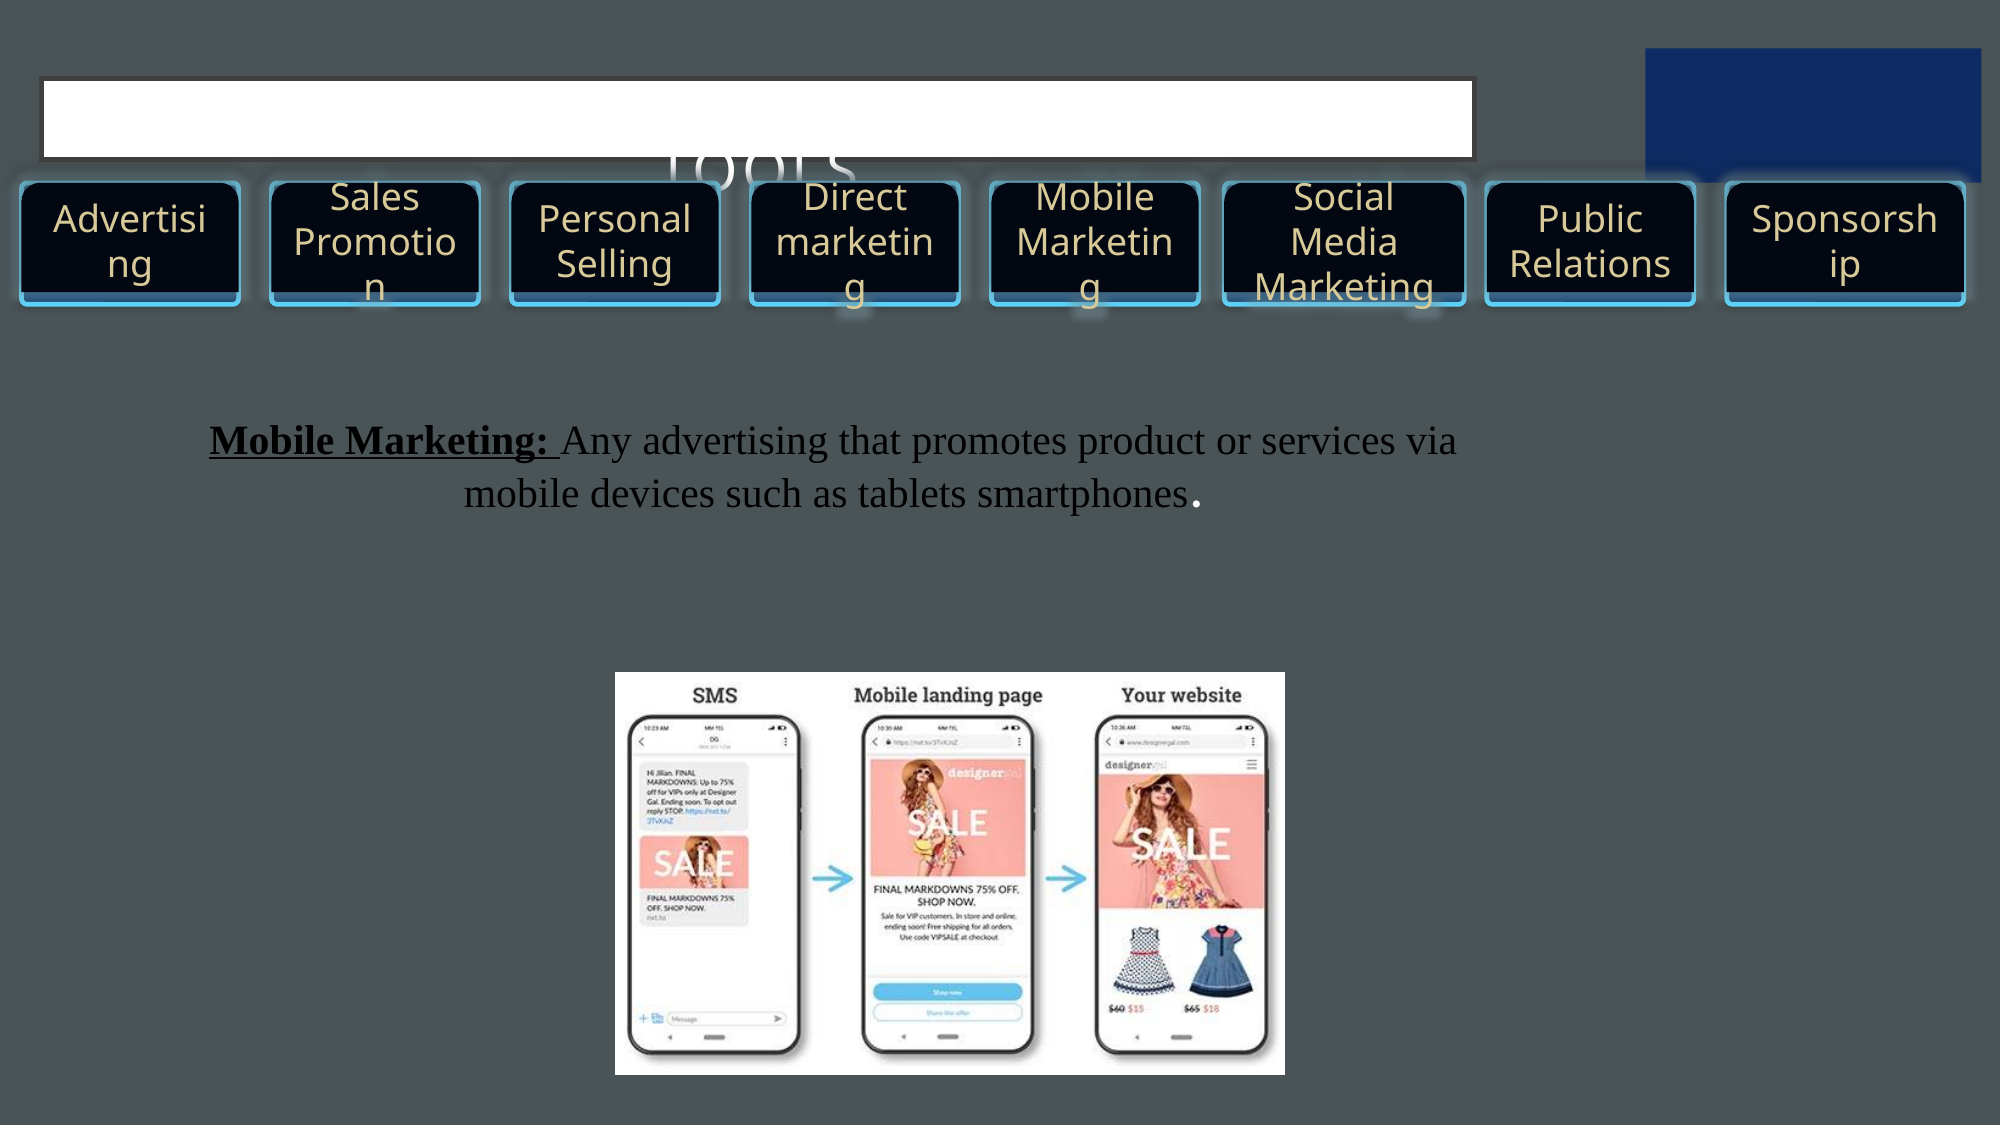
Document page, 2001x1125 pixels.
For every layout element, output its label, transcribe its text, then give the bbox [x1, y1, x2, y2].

text_box Sales Promotion [270, 181, 480, 294]
text_box [1644, 47, 1982, 184]
text_box Direct marketing [750, 181, 960, 294]
text_box Social Media Marketing [1223, 181, 1466, 294]
text_box Sponsorship [1725, 181, 1965, 294]
text_box Public Relations [1485, 181, 1695, 294]
picture [614, 672, 1285, 1075]
text_box Mobile Marketing: Any advertising that promotes product or services via mobile devices such as tablets smartphones. [193, 415, 1475, 527]
text_box Personal Selling [510, 181, 720, 294]
picture [1974, 51, 1984, 187]
text_box Advertising [20, 181, 240, 294]
text_box Mobile Marketing [990, 181, 1200, 294]
title IMC – Different types of promotional tools [39, 76, 1477, 162]
